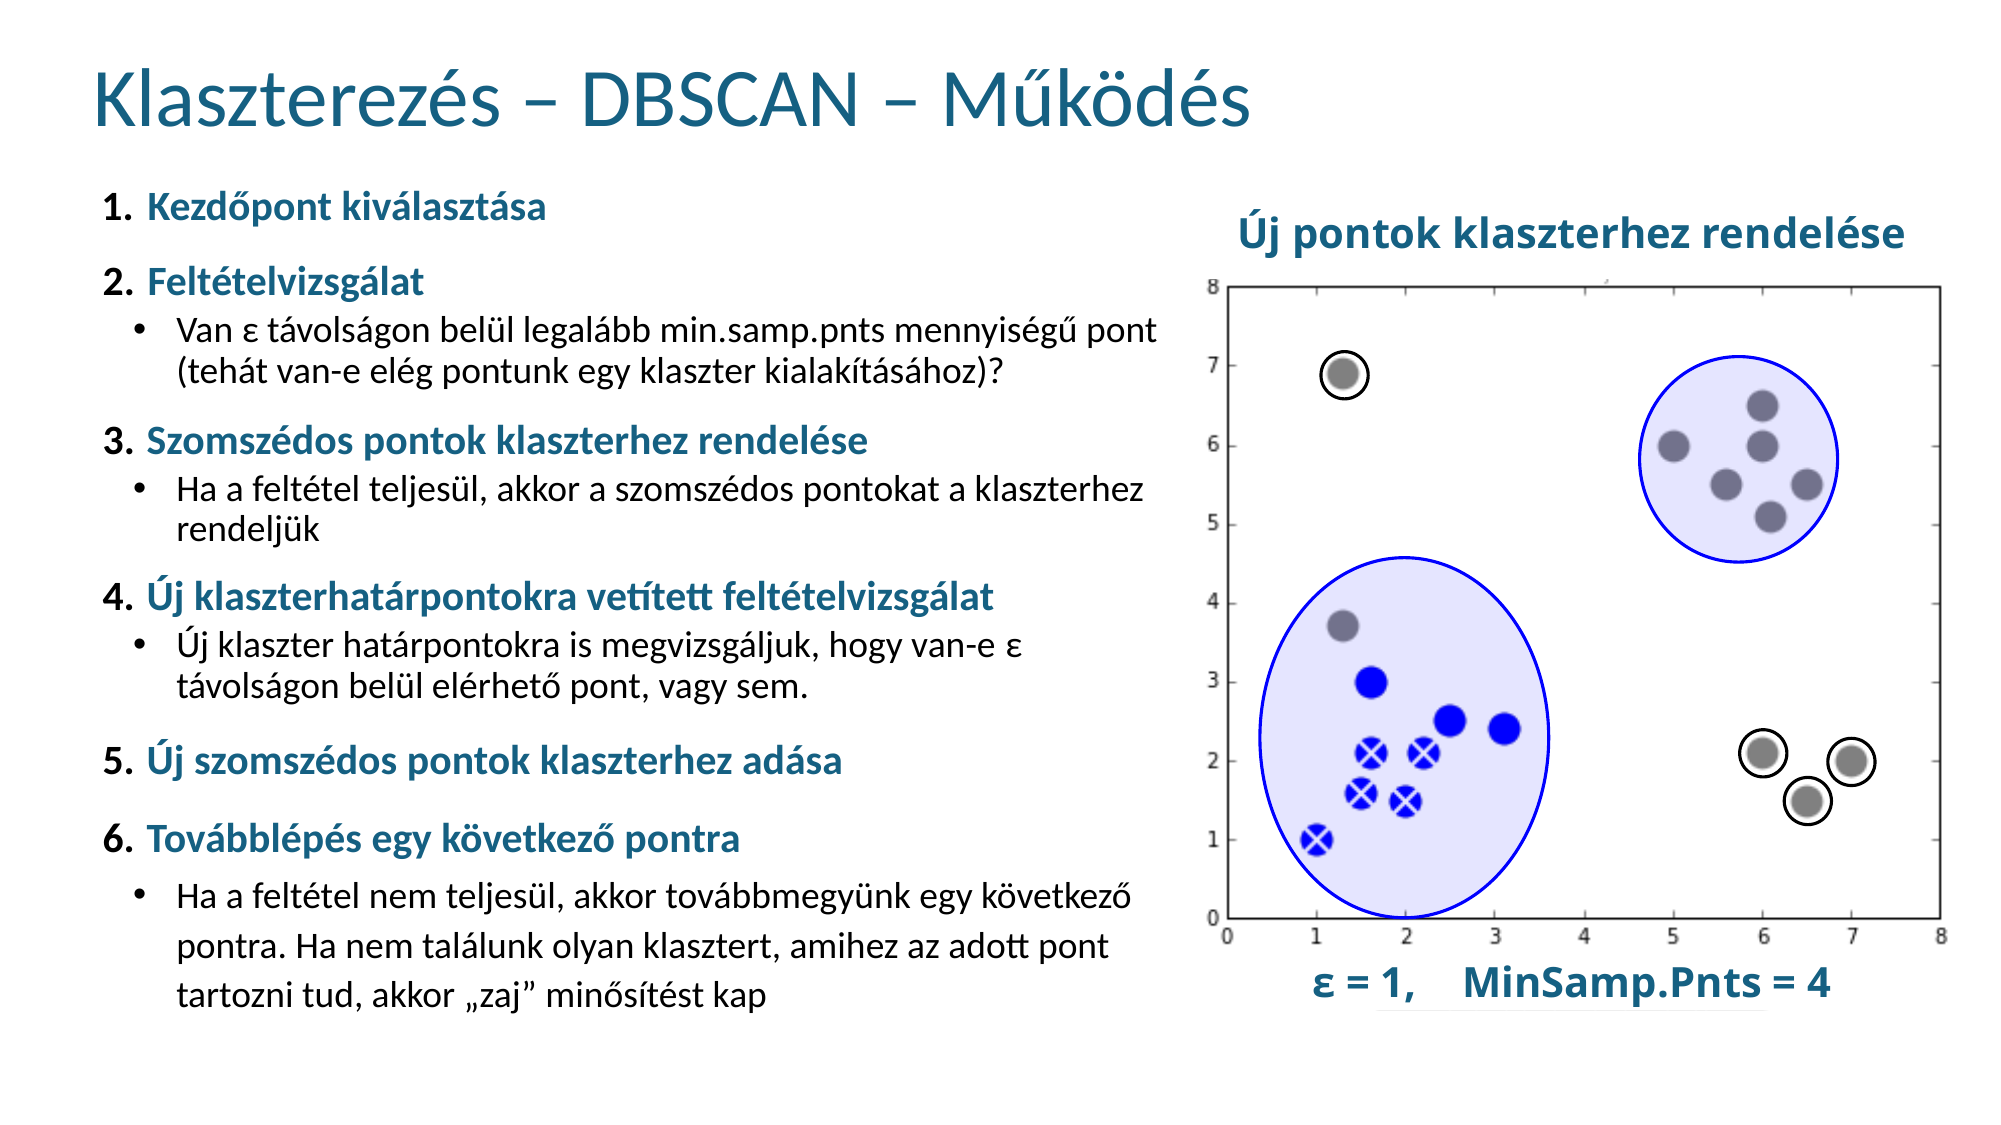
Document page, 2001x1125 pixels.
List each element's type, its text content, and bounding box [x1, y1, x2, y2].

text_box Továbblépés egy következő pontra Ha a feltétel nem teljesül, akkor továbbmegyünk egy következő pontra. Ha nem találunk olyan klasztert, amihez az adott pont tartozni tud, akkor „zaj” minősítést kap [73, 823, 1202, 1044]
text_box Feltételvizsgálat Van ε távolságon belül legalább min.samp.pnts mennyiségű pont (tehát van-e elég pontunk egy klaszter kialakításához)? [73, 259, 1165, 412]
list Kezdőpont kiválasztása [73, 184, 1165, 259]
title Klaszterezés – DBSCAN – Működés [78, 59, 1755, 140]
text_box Szomszédos pontok klaszterhez rendelése Ha a feltétel teljesül, akkor a szomszédos pontokat a klaszterhez rendeljük [73, 412, 1165, 569]
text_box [1165, 184, 1979, 1011]
text_box Új szomszédos pontok klaszterhez adása [73, 725, 1165, 823]
text_box Új klaszterhatárpontokra vetített feltételvizsgálat Új klaszter határpontokra is megvizsgáljuk, hogy van-e ε távolságon belül elérhető pont, vagy sem. [73, 569, 1165, 725]
